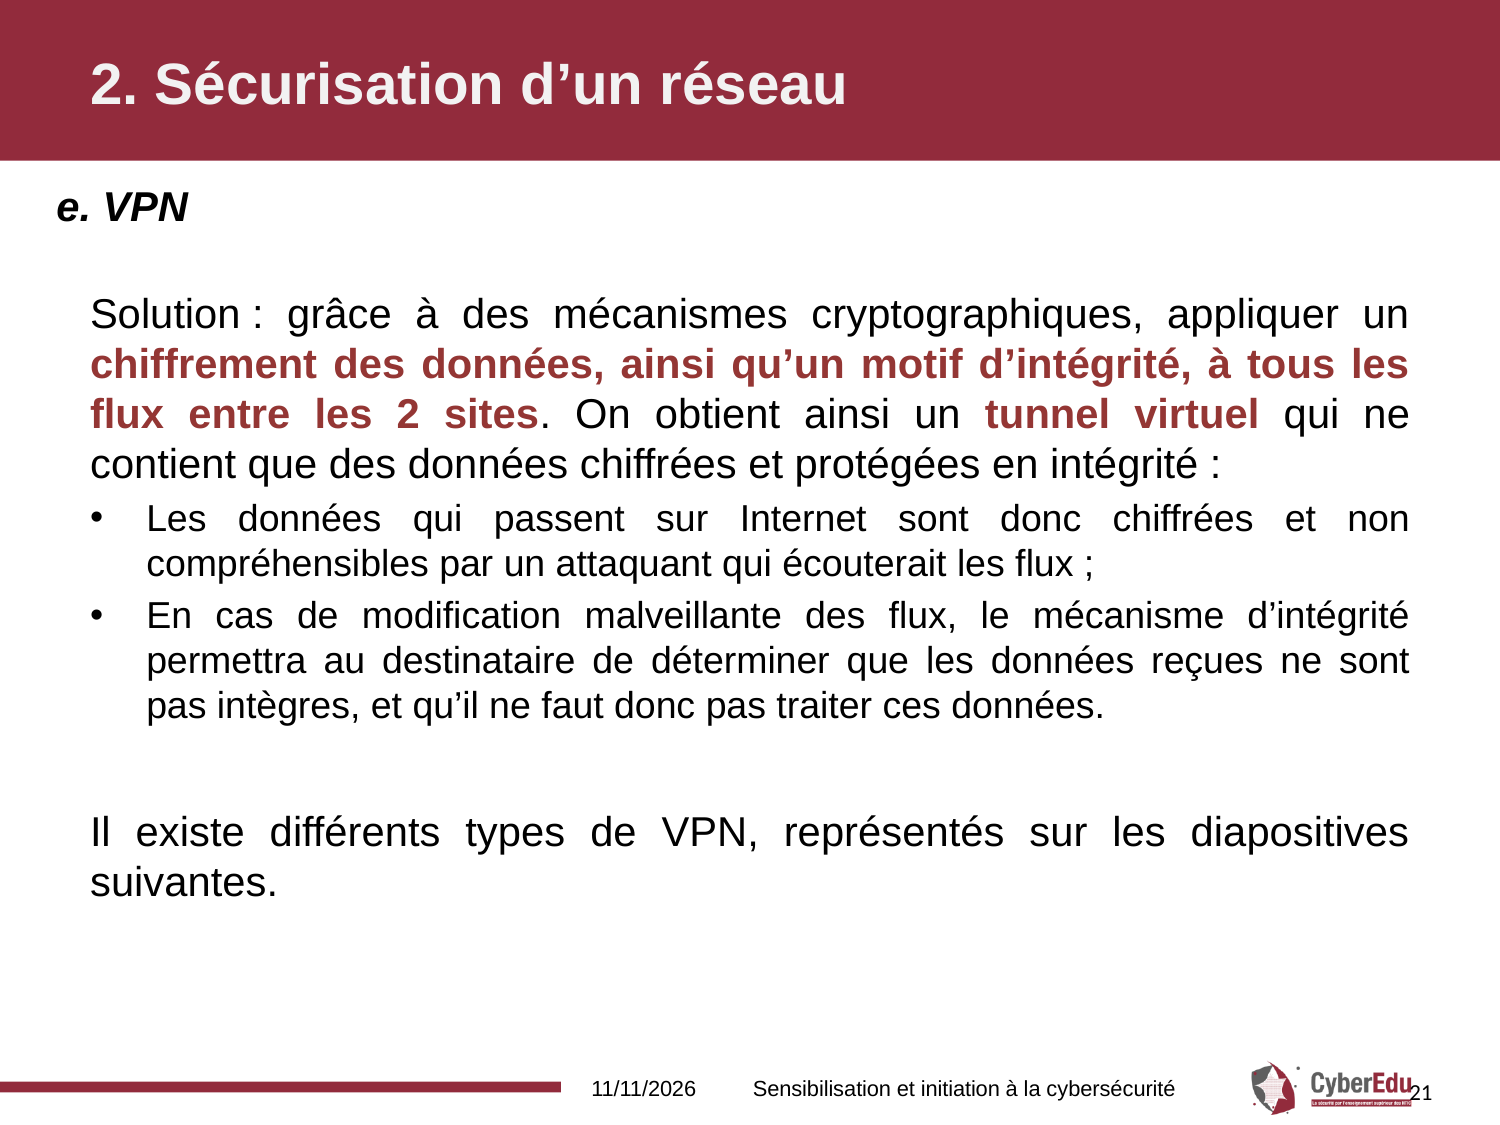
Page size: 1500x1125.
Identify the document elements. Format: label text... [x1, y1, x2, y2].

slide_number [561, 1057, 727, 1118]
picture [1246, 1060, 1412, 1115]
footer Sensibilisation et initiation à la cybersécurité [738, 1057, 1236, 1118]
list Solution : grâce à des mécanismes cryptographiques, appliquer un chiffrement des données, ainsi qu’un motif d’intégrité, à tous les flux entre les 2 sites. On obtient ainsi un tunnel virtuel qui ne contient que des données chiffrées et protégées en intégrité : Les données qui passent sur Internet sont donc chiffrées et non compréhensibles par un attaquant qui écouterait les flux ; En cas de modification malveillante des flux, le mécanisme d’intégrité permettra au destinataire de déterminer que les données reçues ne sont pas intègres, et qu’il ne faut donc pas traiter ces données. Il existe différents types de VPN, représentés sur les diapositives suivantes. [75, 278, 1425, 1035]
text_box e. VPN [41, 172, 1471, 268]
title 2. Sécurisation d’un réseau [75, 1, 1425, 161]
